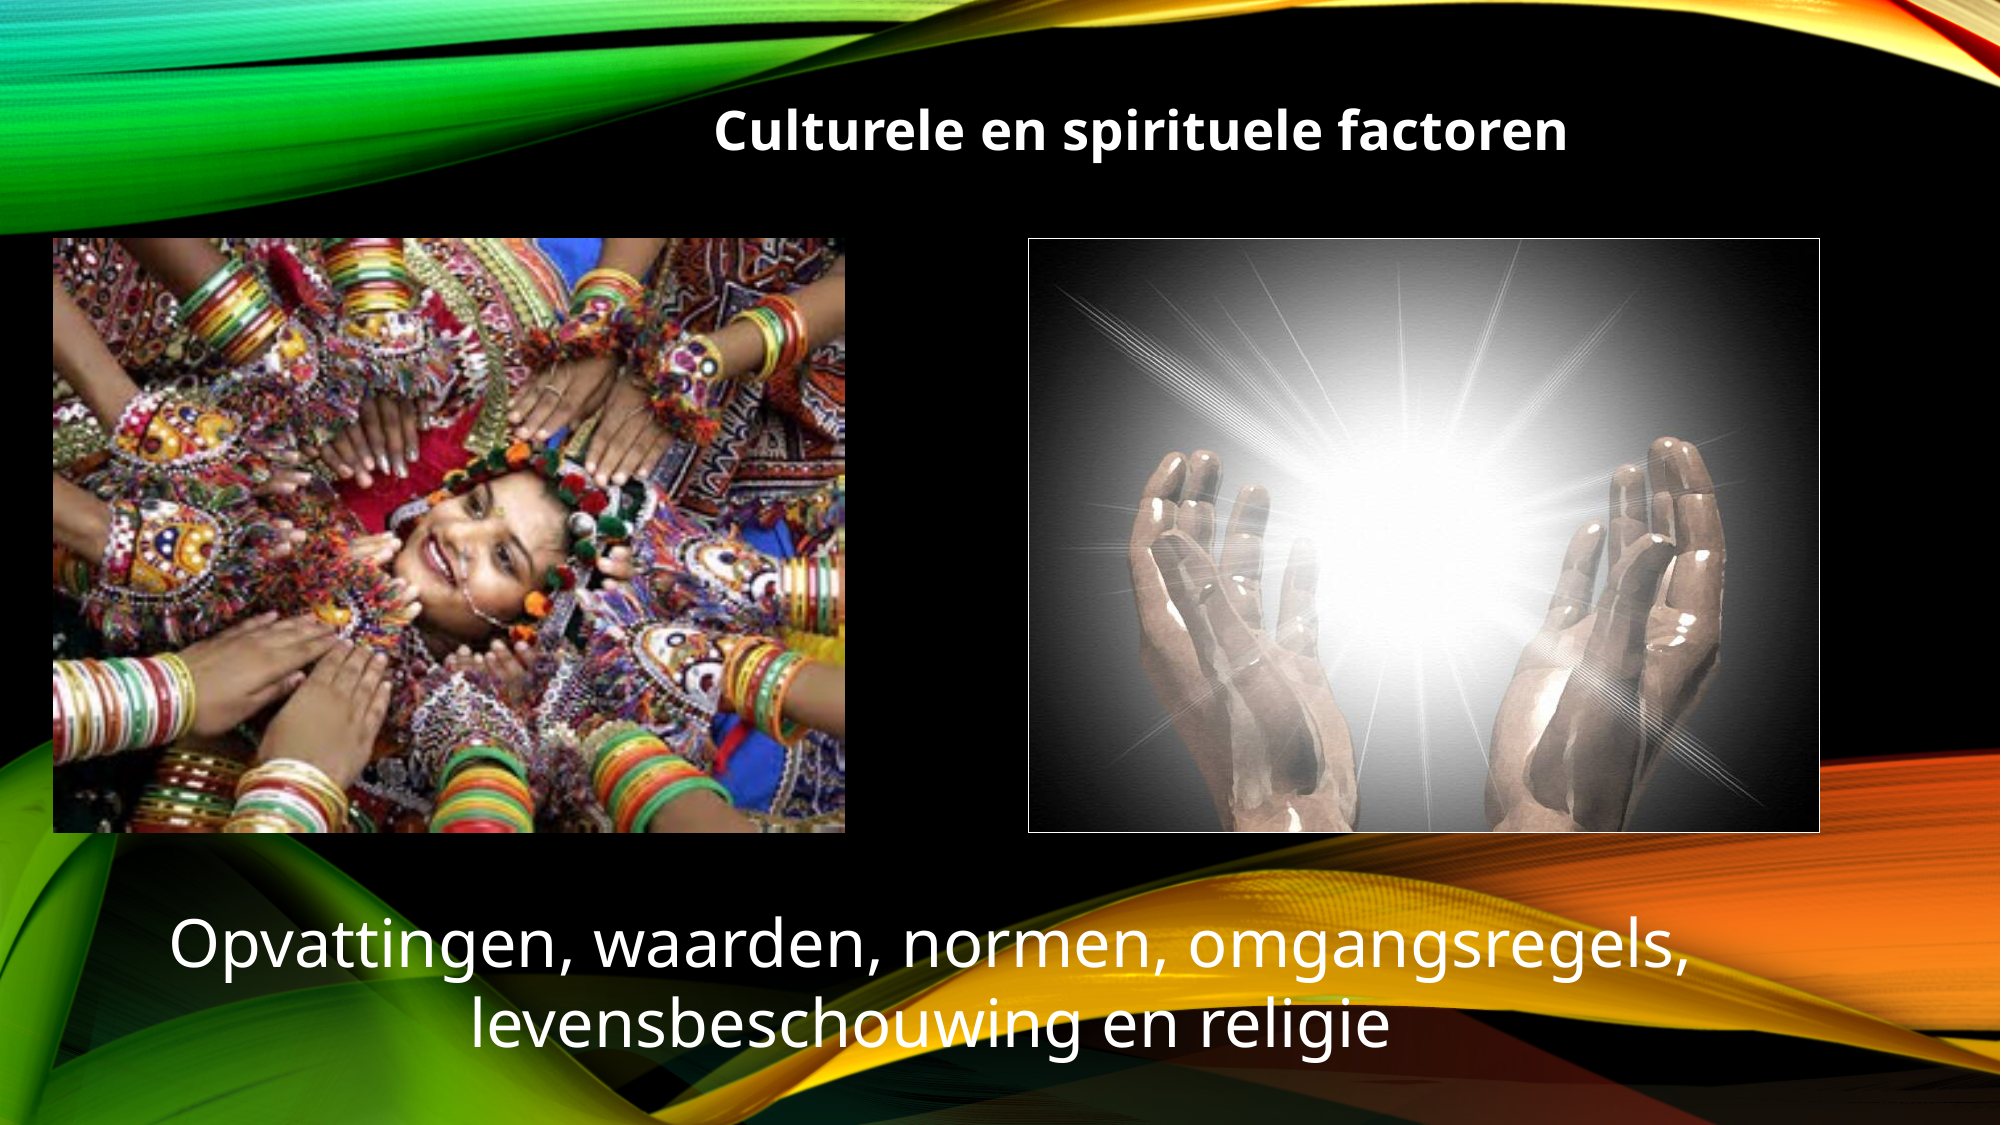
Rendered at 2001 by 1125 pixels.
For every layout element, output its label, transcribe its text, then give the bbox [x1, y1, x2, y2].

picture [0, 238, 2000, 1125]
text_box Opvattingen, waarden, normen, omgangsregels, levensbeschouwing en religie [108, 893, 1755, 1069]
picture [0, 0, 2000, 237]
subtitle Culturele en spirituele factoren [698, 95, 1685, 209]
